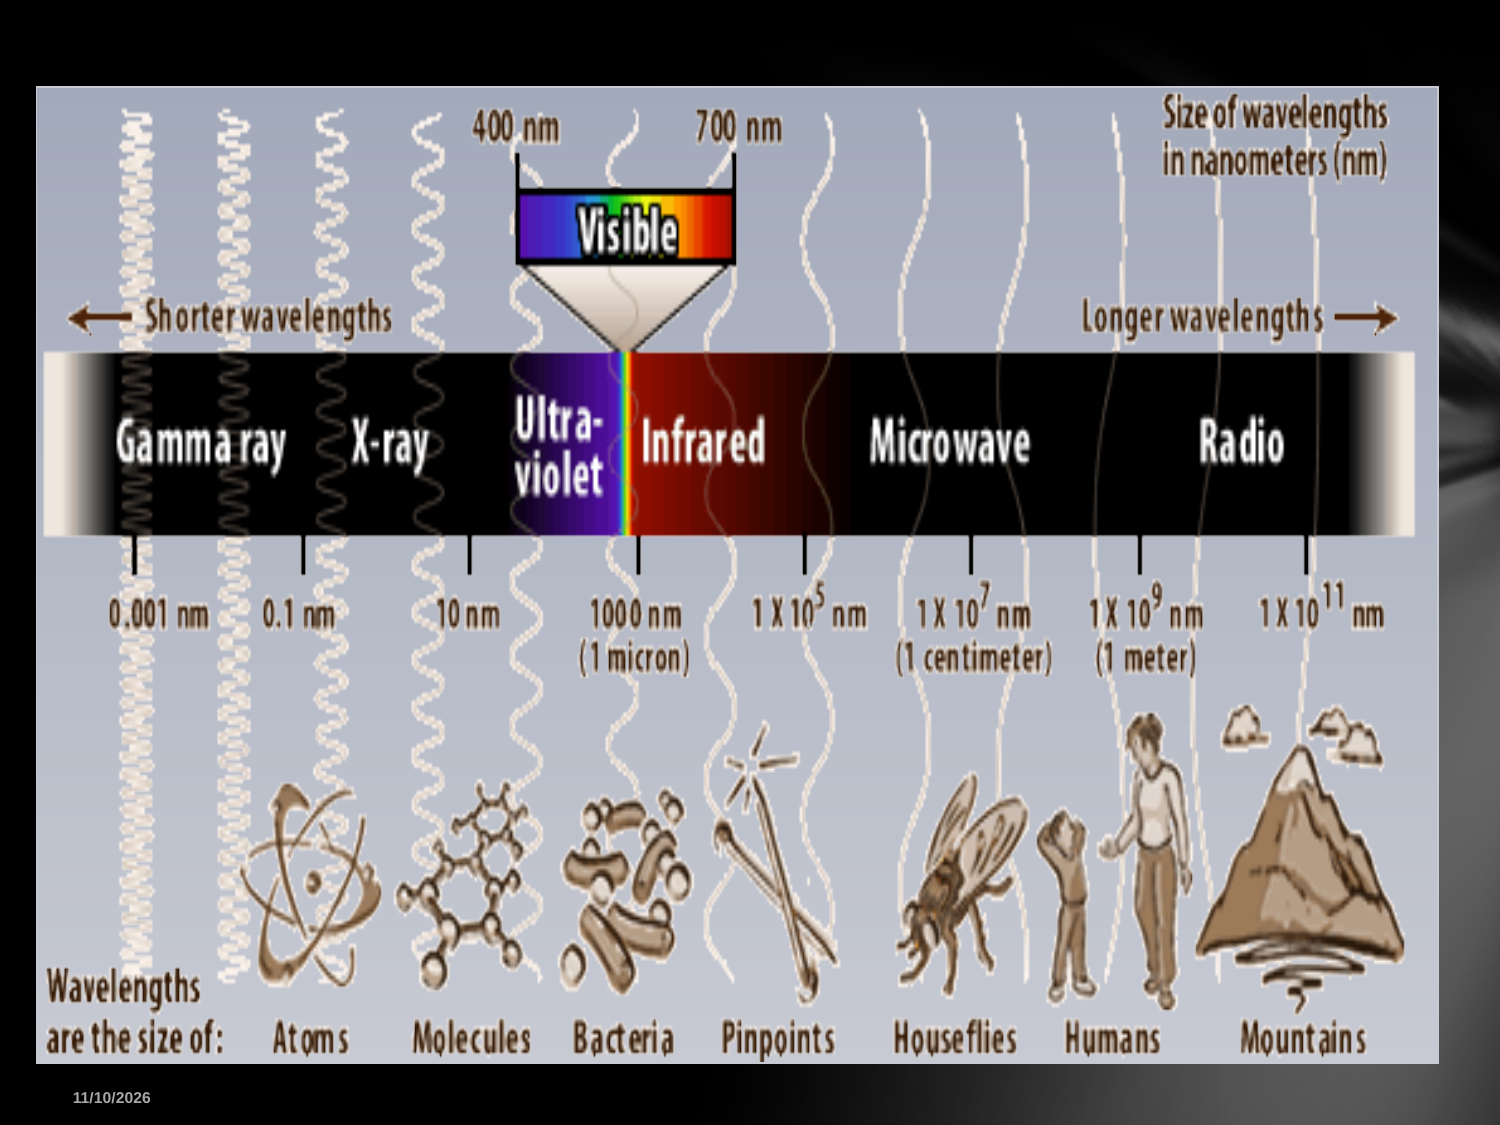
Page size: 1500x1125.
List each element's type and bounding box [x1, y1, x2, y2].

slide_number [57, 1077, 299, 1115]
picture [37, 87, 1438, 1063]
